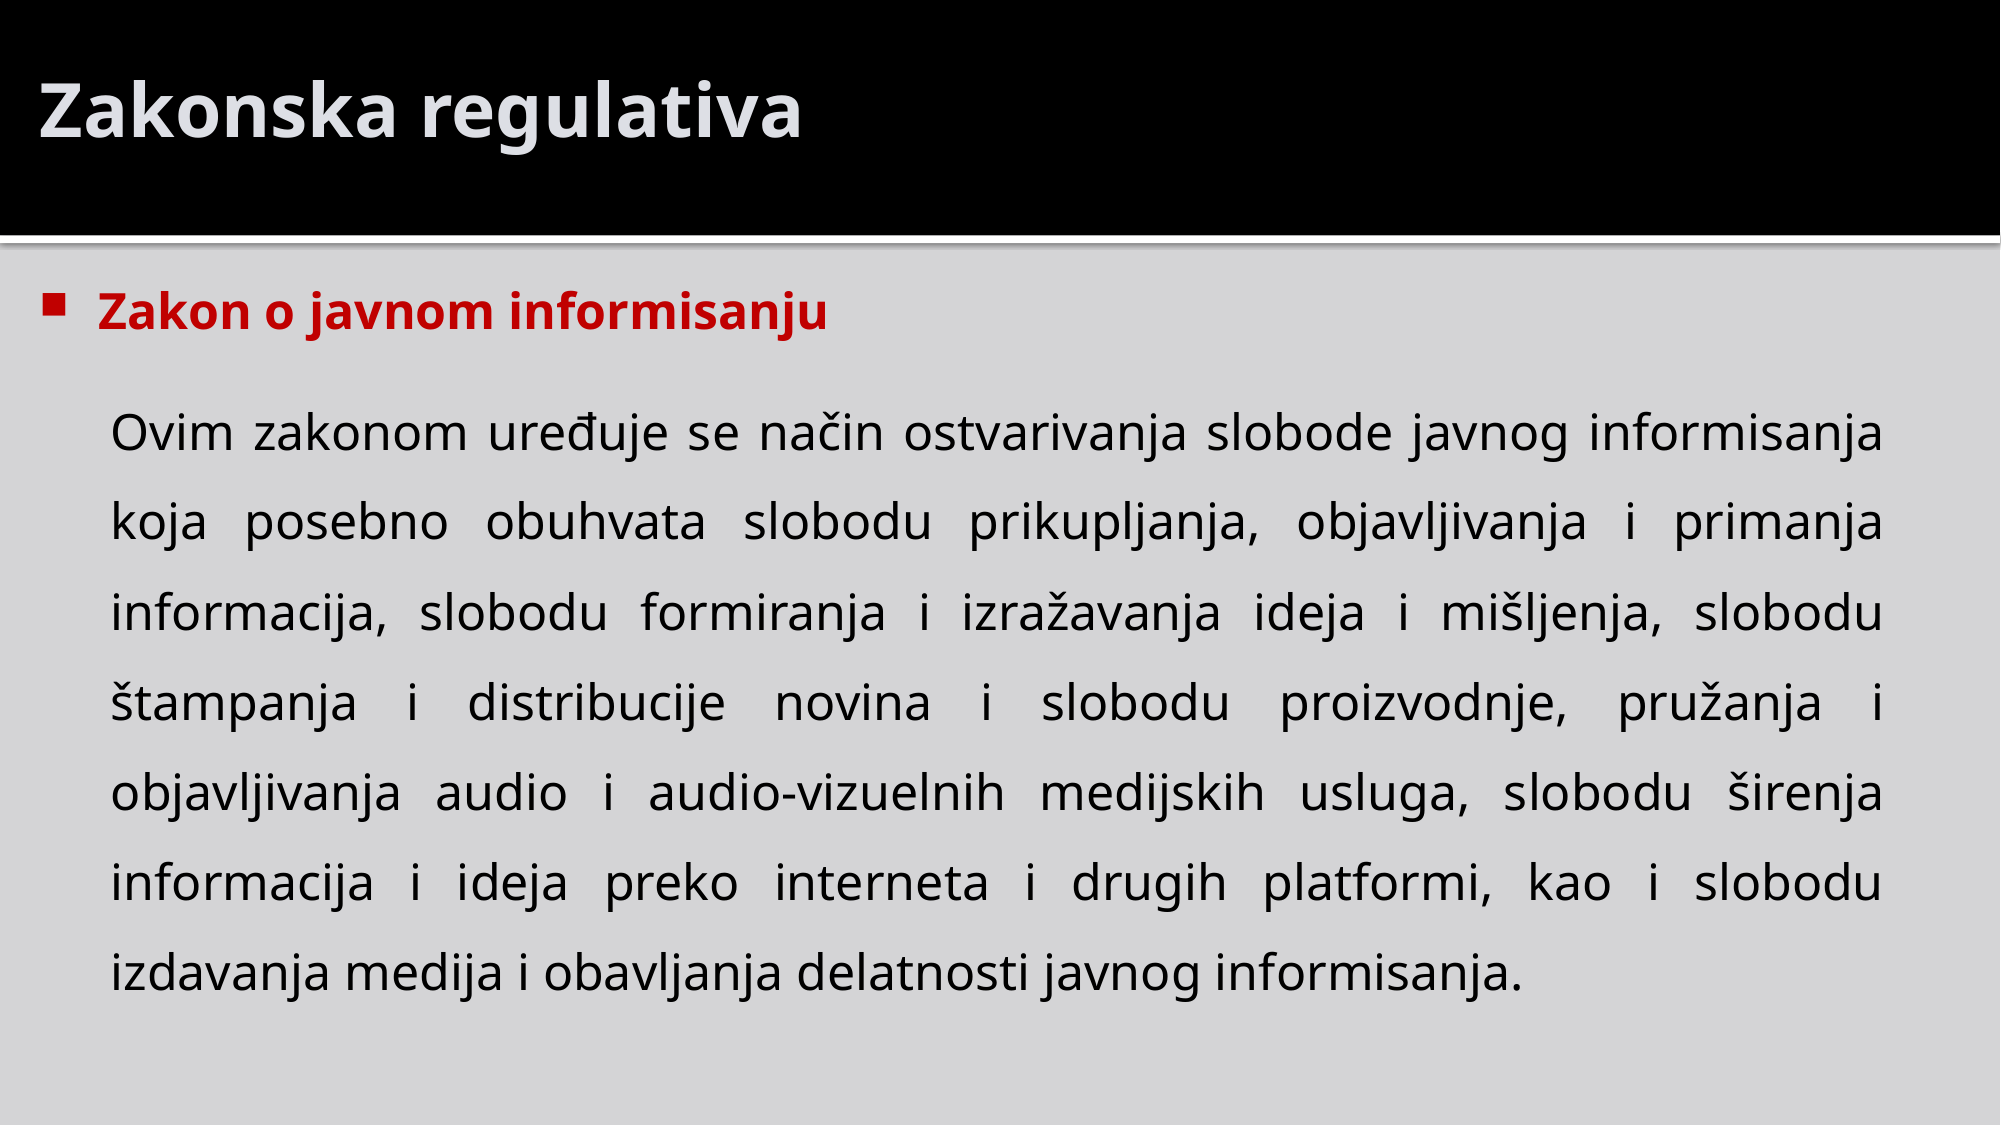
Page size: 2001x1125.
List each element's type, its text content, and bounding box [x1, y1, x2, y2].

list Zakon o javnom informisanju Ovim zakonom uređuje se način ostvarivanja slobode javnog informisanja koja posebno obuhvata slobodu prikupljanja, objavljivanja i primanja informacija, slobodu formiranja i izražavanja ideja i mišljenja, slobodu štampanja i distribucije novina i slobodu proizvodnje, pružanja i objavljivanja audio i audio-vizuelnih medijskih usluga, slobodu širenja informacija i ideja preko interneta i drugih platformi, kao i slobodu izdavanja medija i obavljanja delatnosti javnog informisanja. [0, 237, 1900, 1125]
text_box Zakonska regulativa [24, 62, 1663, 200]
